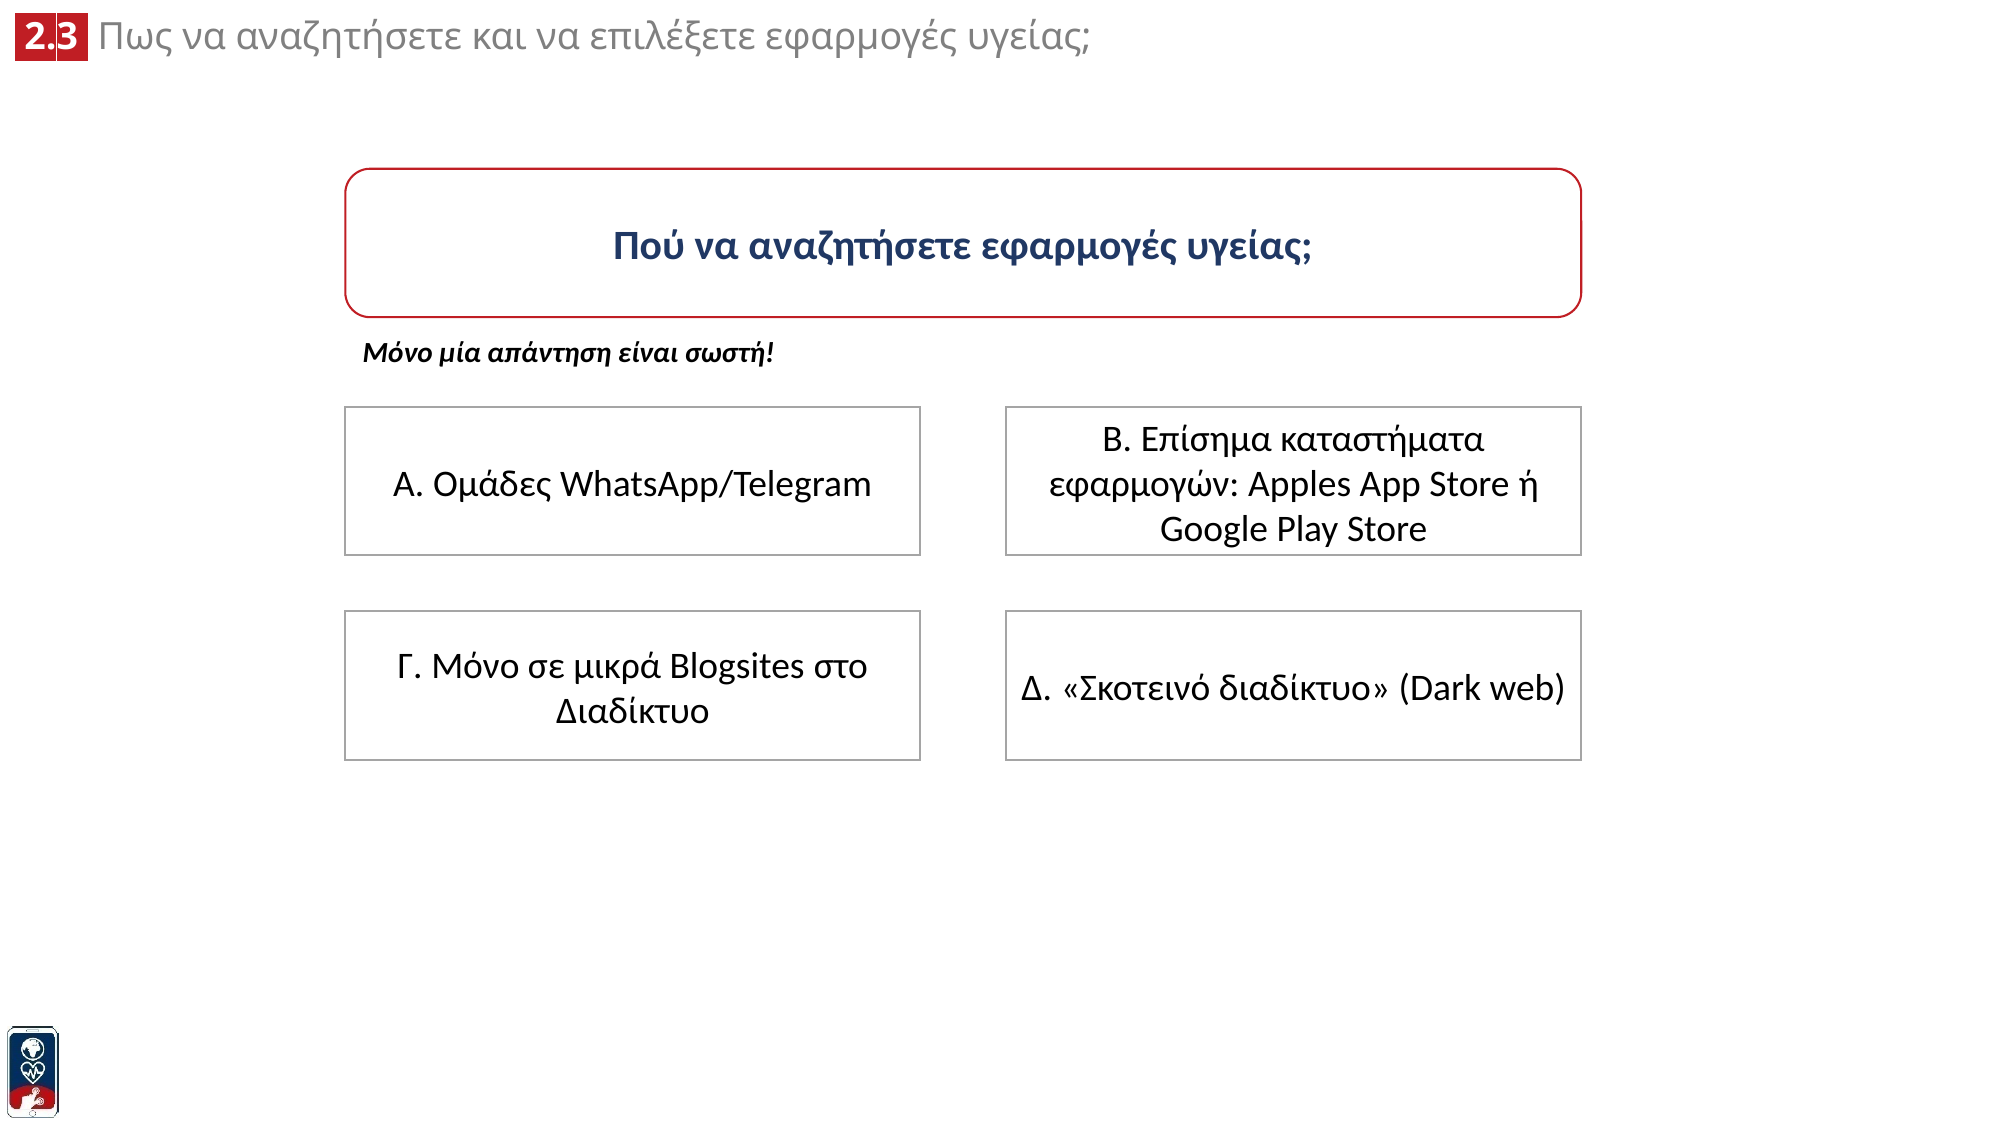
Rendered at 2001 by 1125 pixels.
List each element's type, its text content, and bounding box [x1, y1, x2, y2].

text_box A. Ομάδες WhatsApp/Telegram [344, 406, 921, 556]
picture [7, 1026, 59, 1118]
text_box B. Επίσημα καταστήματα εφαρμογών: Apples App Store ή Google Play Store [1005, 406, 1582, 556]
text_box Γ. Μόνο σε μικρά Blogsites στο Διαδίκτυο [344, 610, 921, 761]
text_box Μόνο μία απάντηση είναι σωστή! [347, 325, 790, 376]
text_box Πού να αναζητήσετε εφαρμογές υγείας; [344, 167, 1583, 319]
text_box Δ. «Σκοτεινό διαδίκτυο» (Dark web) [1005, 610, 1582, 761]
